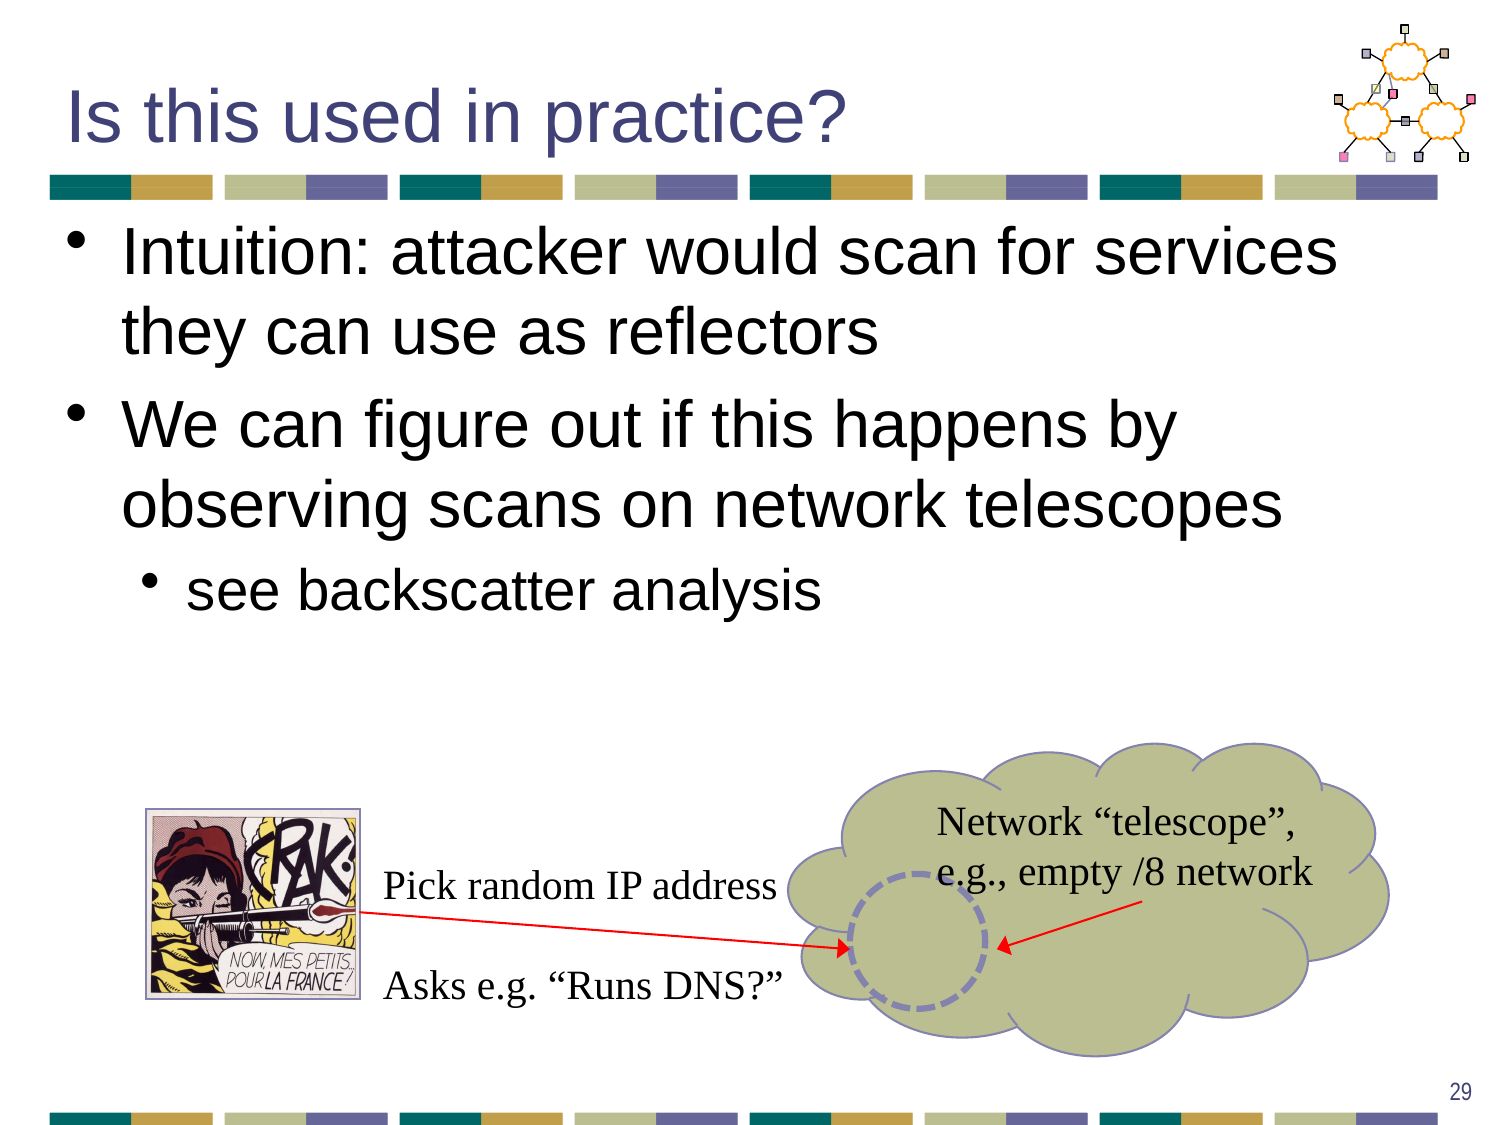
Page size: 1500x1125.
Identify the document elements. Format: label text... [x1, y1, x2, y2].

text_box Network “telescope”, e.g., empty /8 network [921, 786, 1363, 902]
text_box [996, 902, 1143, 950]
slide_number 29 [1174, 1037, 1488, 1113]
title Is this used in practice? [50, 62, 1388, 163]
list Intuition: attacker would scan for services they can use as reflectors We can figure out if this happens by observing scans on network telescopes see backscatter analysis [50, 200, 1438, 1000]
text_box Pick random IP address Asks e.g. “Runs DNS?” [368, 850, 799, 910]
text_box Pick random IP address Asks e.g. “Runs DNS?” [368, 958, 799, 1016]
text_box [801, 804, 1389, 1057]
text_box [787, 743, 1333, 917]
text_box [359, 911, 851, 950]
picture [146, 809, 360, 999]
text_box [851, 873, 986, 1009]
